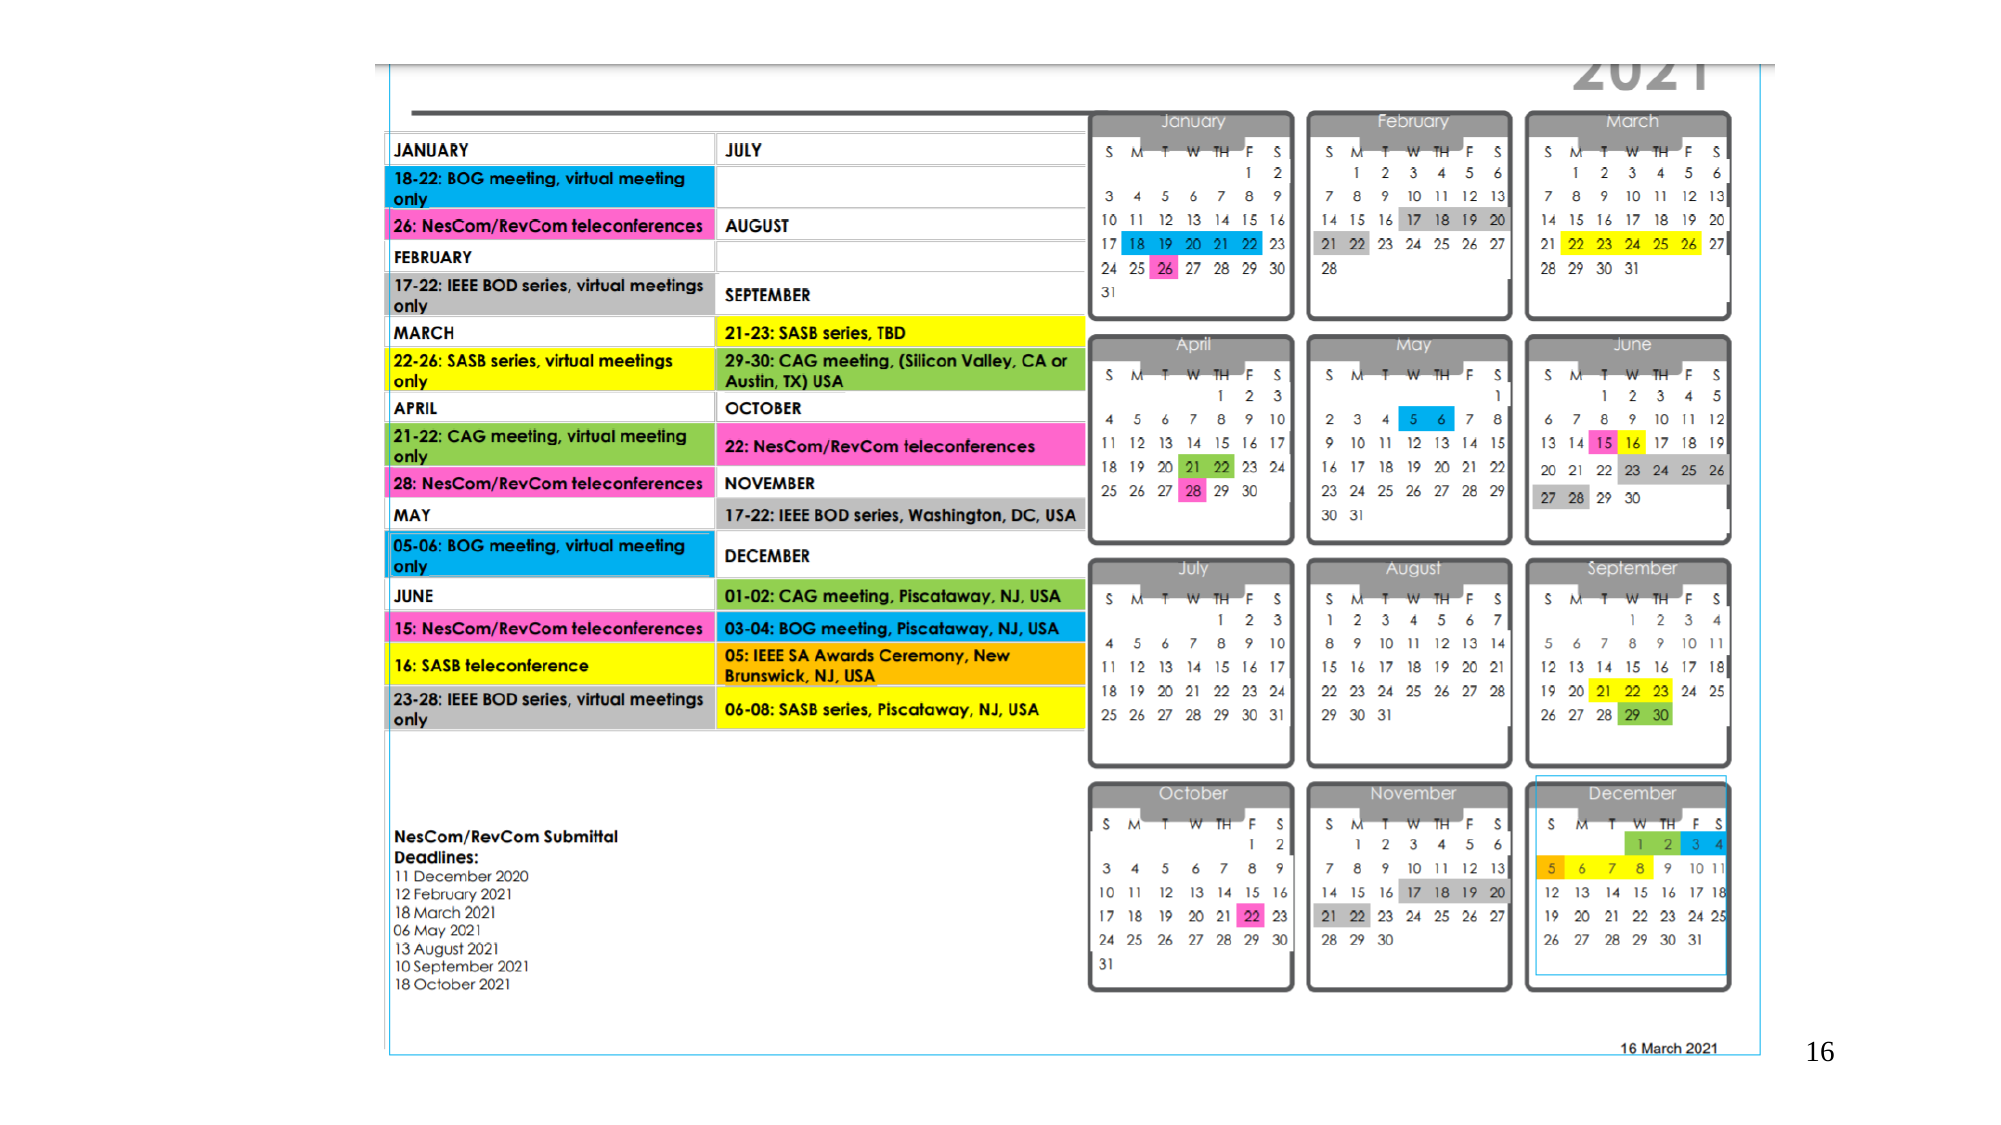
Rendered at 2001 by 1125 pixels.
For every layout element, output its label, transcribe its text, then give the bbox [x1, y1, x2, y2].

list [374, 64, 1776, 1063]
slide_number 16 [1433, 1024, 1851, 1101]
